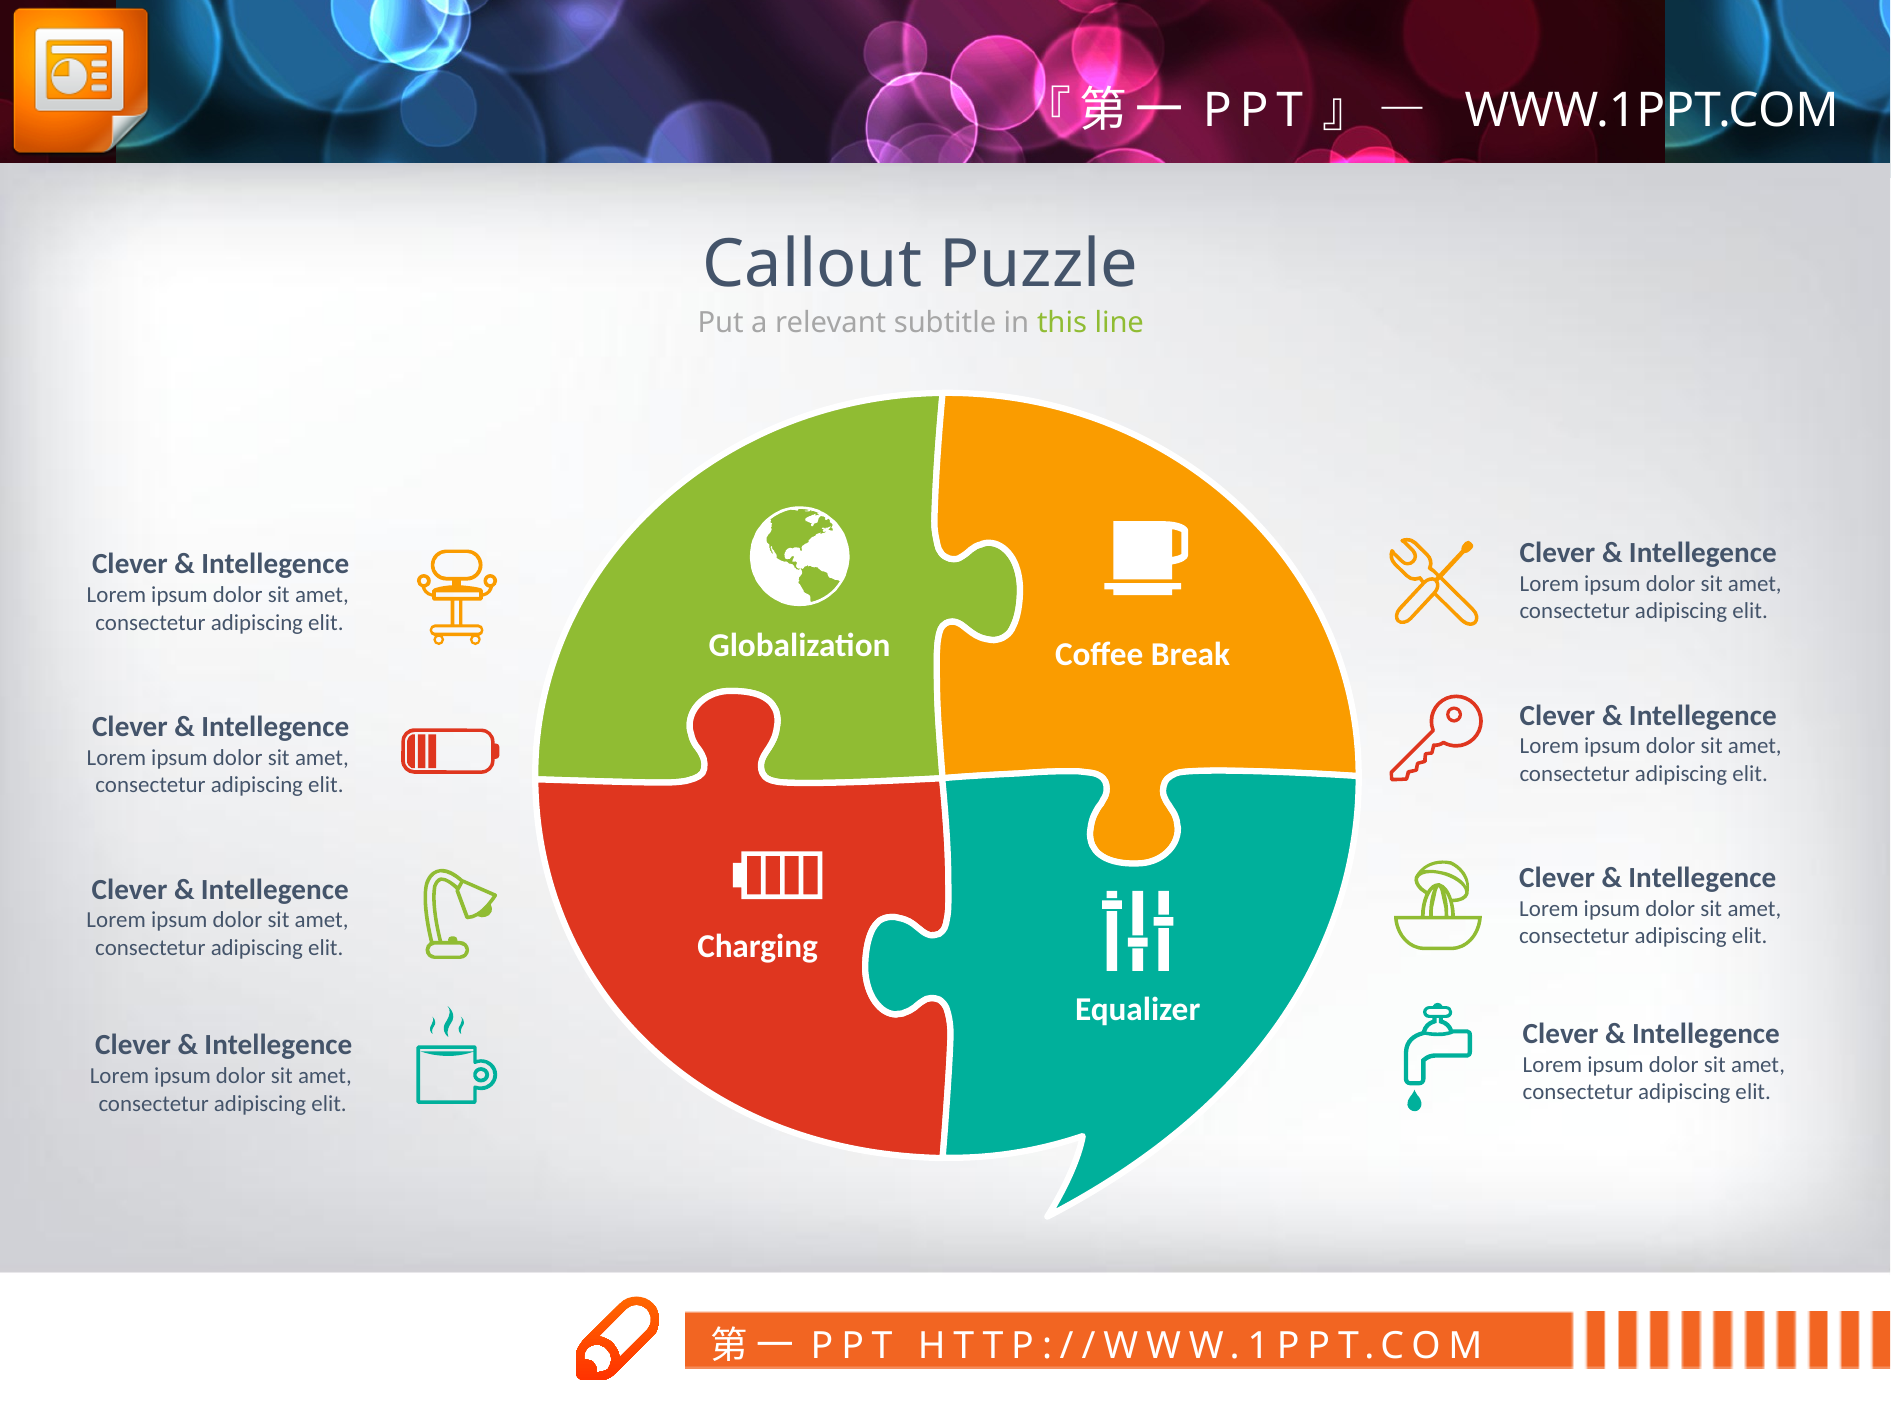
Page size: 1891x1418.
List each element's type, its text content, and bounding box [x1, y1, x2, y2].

text_box Put a relevant subtitle in this line [58, 299, 1784, 382]
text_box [1104, 520, 1189, 596]
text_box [1388, 525, 1825, 1147]
picture [0, 0, 1891, 1275]
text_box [534, 392, 1359, 1217]
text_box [1101, 890, 1174, 972]
picture [685, 1311, 1891, 1369]
text_box Callout Puzzle [58, 193, 1784, 299]
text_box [46, 537, 500, 1158]
